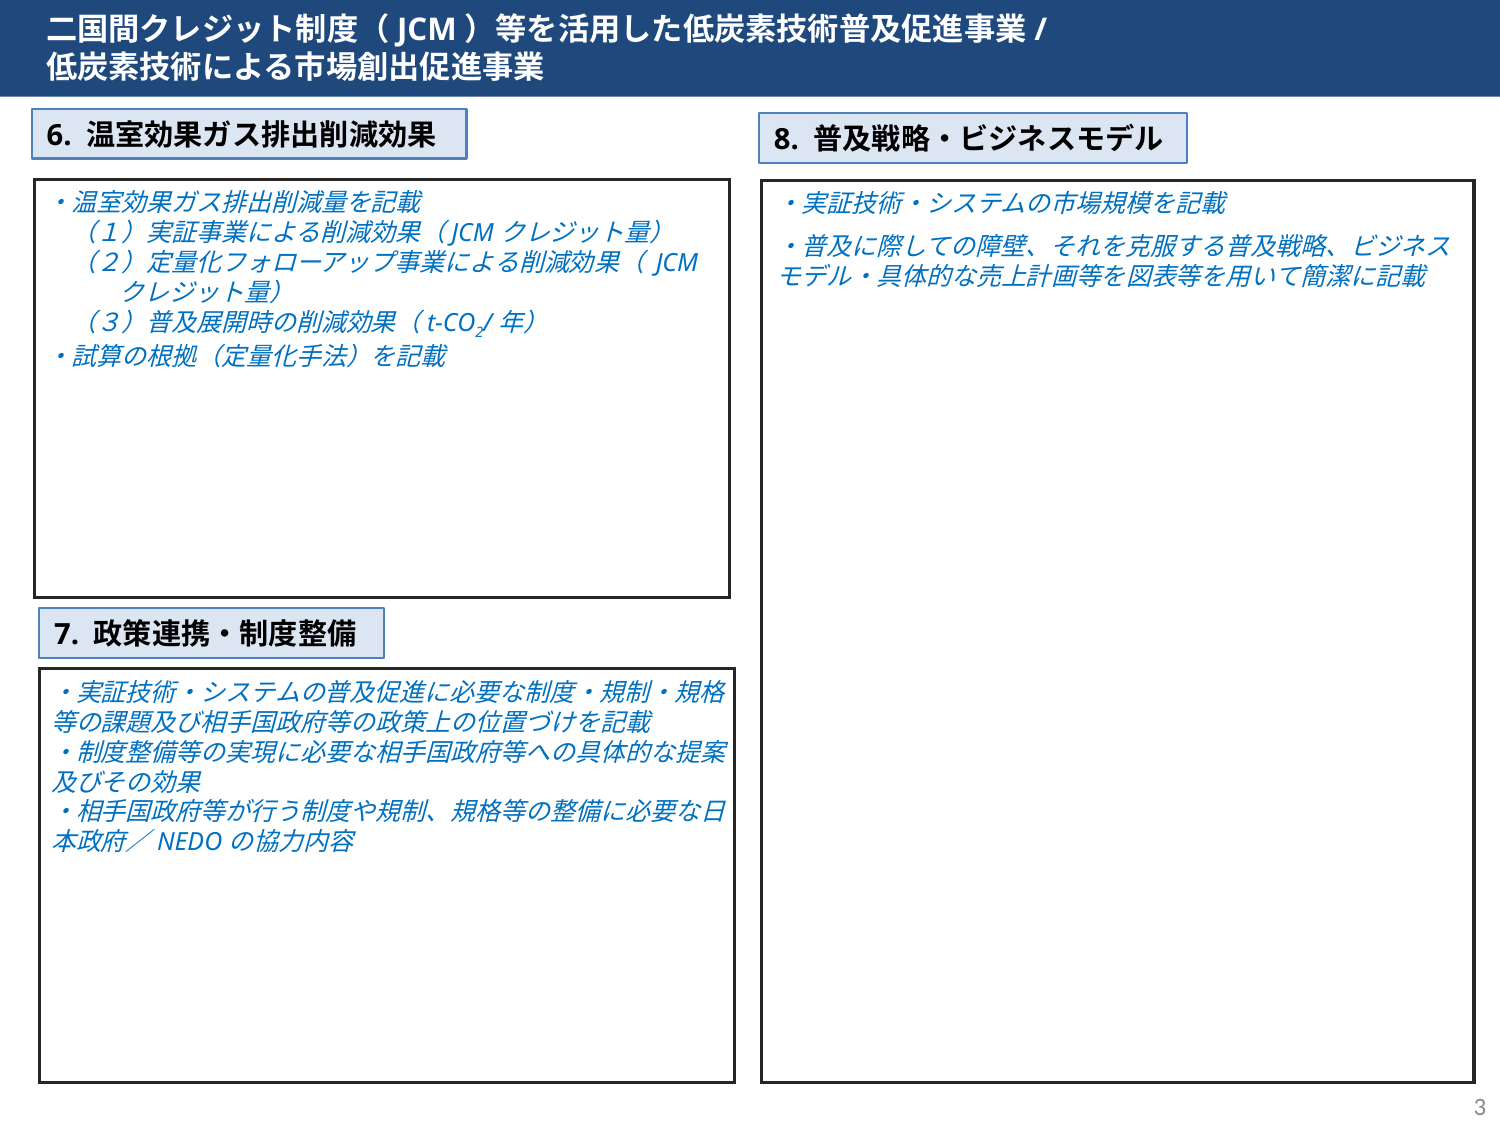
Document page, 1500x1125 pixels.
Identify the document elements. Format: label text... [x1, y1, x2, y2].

text_box ・実証技術・システムの市場規模を記載 ・普及に際しての障壁、それを克服する普及戦略、ビジネスモデル・具体的な売上計画等を図表等を用いて簡潔に記載 [761, 180, 1475, 1083]
text_box 6. 温室効果ガス排出削減効果 [31, 108, 467, 159]
text_box 8. 普及戦略・ビジネスモデル [759, 113, 1188, 163]
text_box 二国間クレジット制度（JCM）等を活用した低炭素技術普及促進事業/ 低炭素技術による市場創出促進事業 [0, 0, 1500, 97]
text_box 7. 政策連携・制度整備 [39, 608, 384, 658]
text_box ・実証技術・システムの普及促進に必要な制度・規制・規格等の課題及び相手国政府等の政策上の位置づけを記載 ・制度整備等の実現に必要な相手国政府等への具体的な提案及びその効果 ・相手国政府等が行う制度や規制、規格等の整備に必要な日本政府／NEDOの協力内容 [39, 668, 735, 1083]
text_box 3 [1151, 1075, 1500, 1125]
text_box ・温室効果ガス排出削減量を記載 （１）実証事業による削減効果（JCMクレジット量） （２）定量化フォローアップ事業による削減効果（ JCMクレジット量） （３）普及展開時の削減効果（t-CO2/年） ・試算の根拠（定量化手法）を記載 [34, 179, 730, 598]
